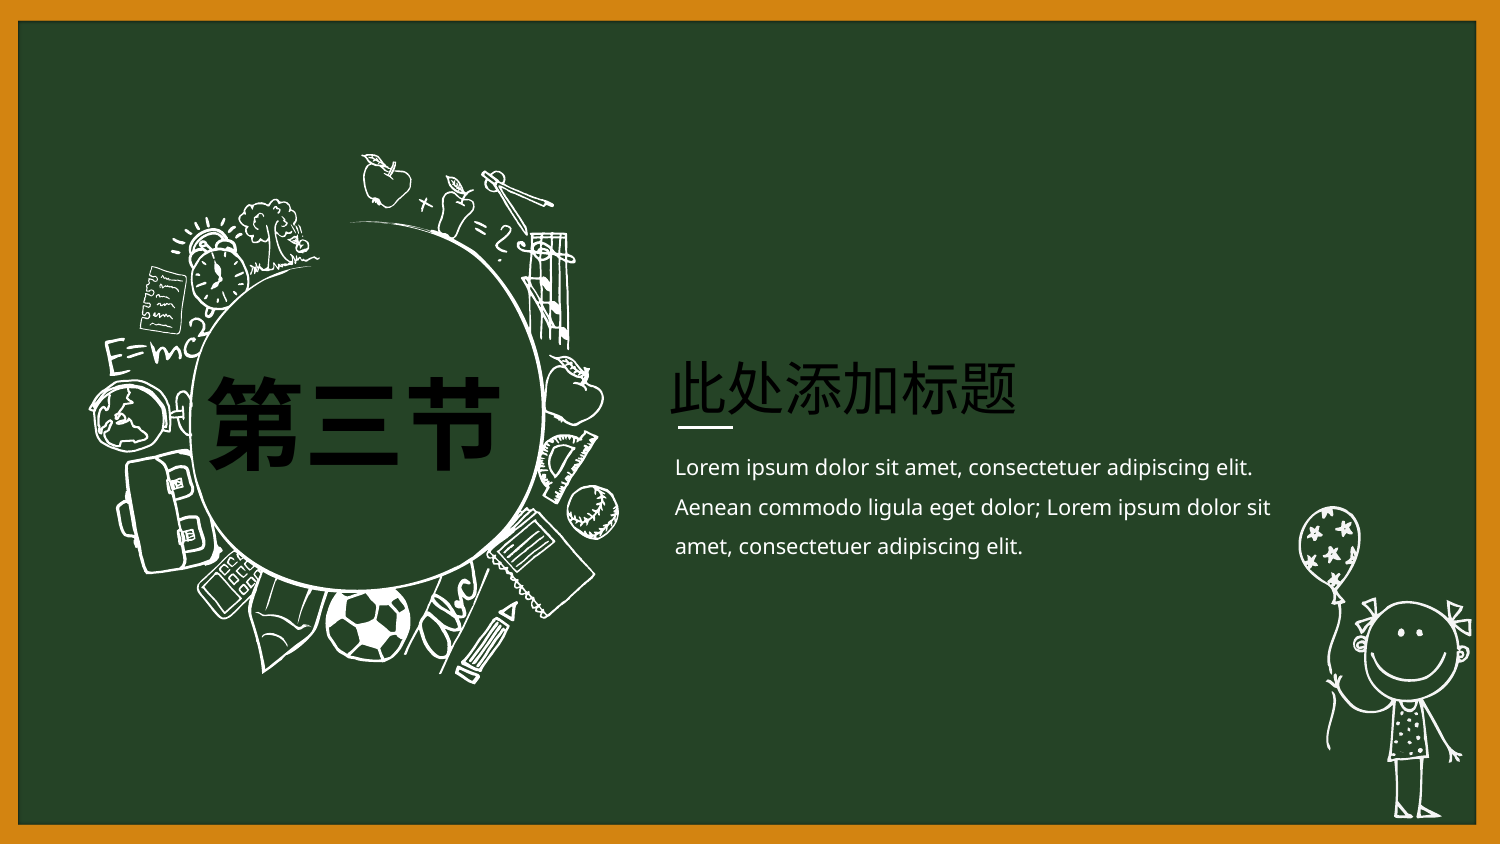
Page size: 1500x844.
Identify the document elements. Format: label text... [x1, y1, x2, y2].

text_box Lorem ipsum dolor sit amet, consectetuer adipiscing elit. Aenean commodo ligula eget dolor; Lorem ipsum dolor sit amet, consectetuer adipiscing elit. [660, 433, 1345, 567]
picture [0, 0, 1500, 844]
text_box 此处添加标题 [653, 344, 1033, 430]
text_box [88, 153, 619, 685]
